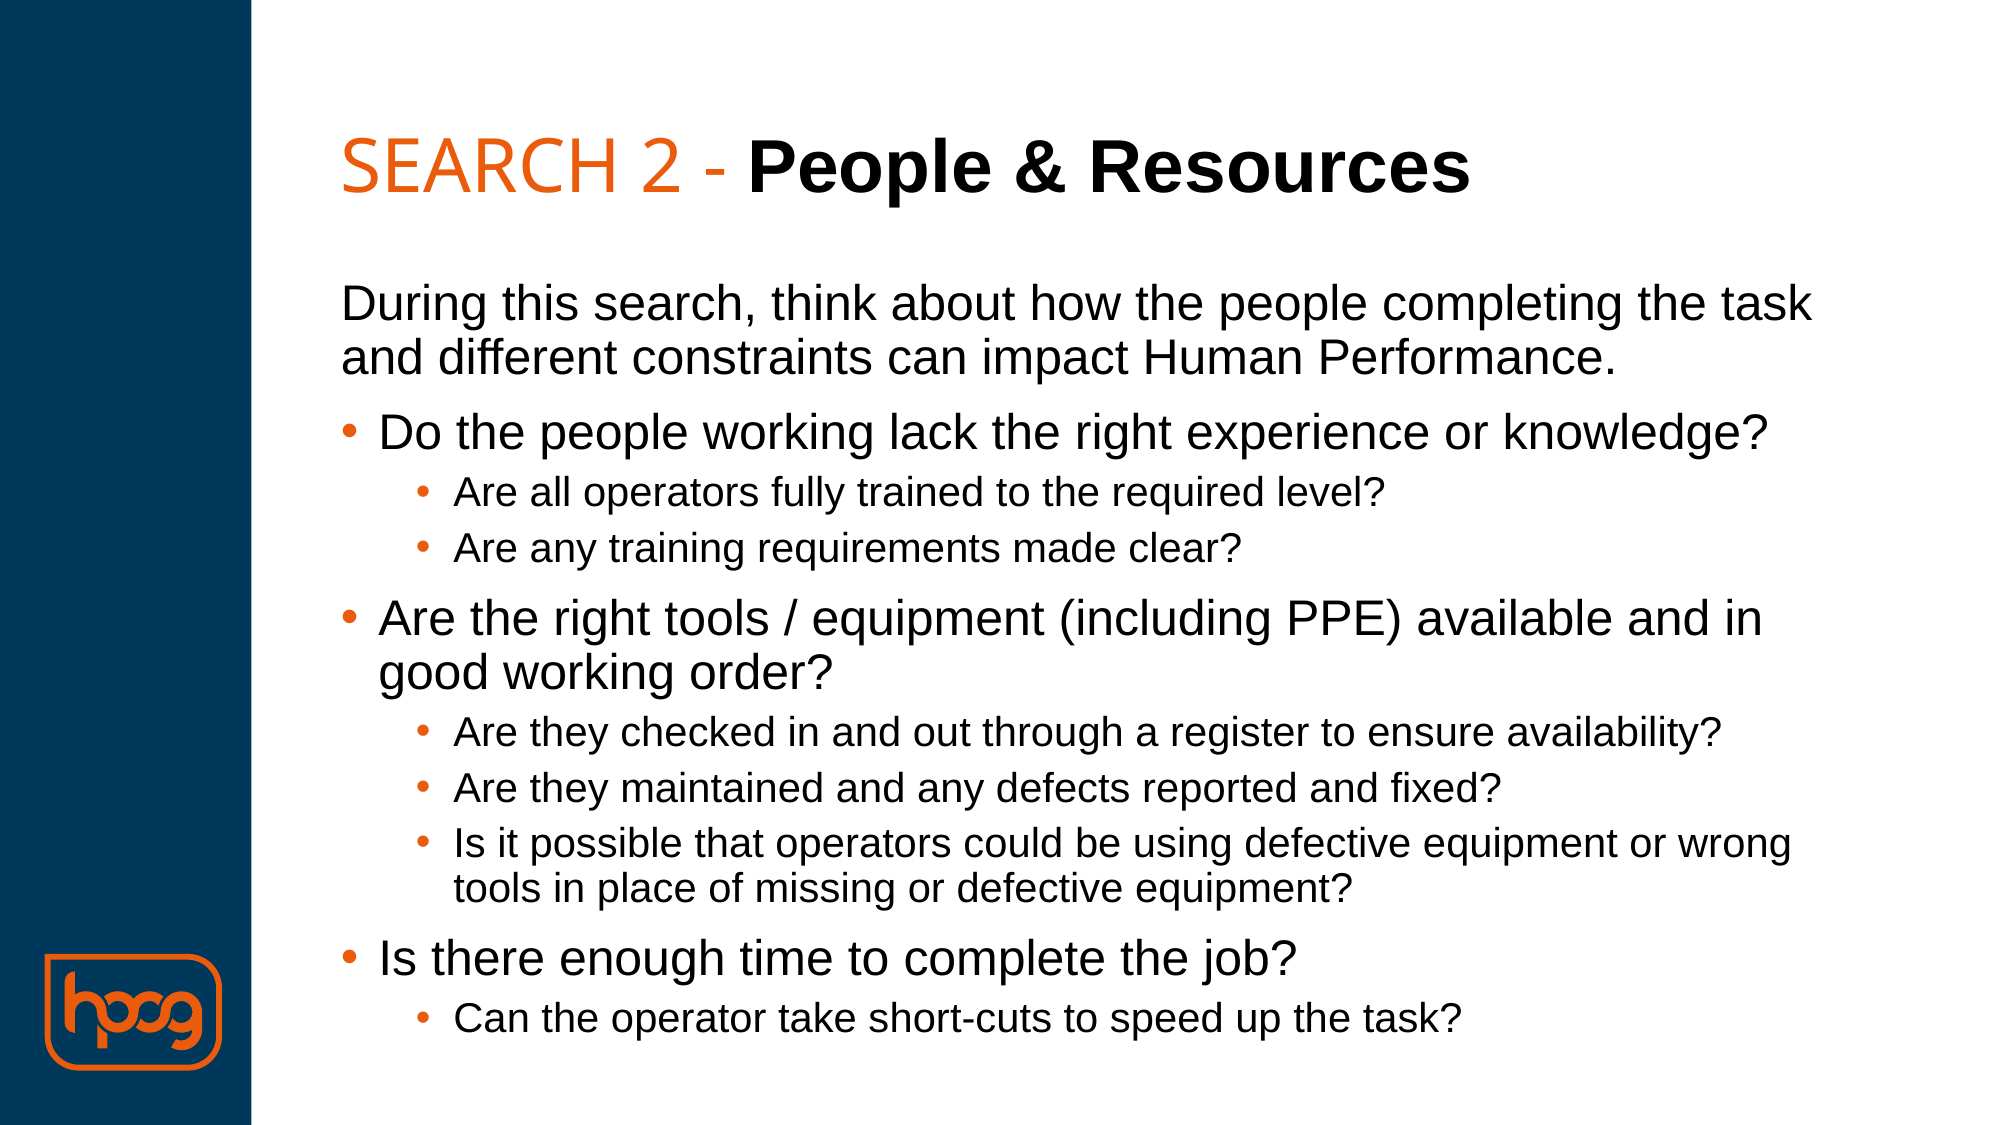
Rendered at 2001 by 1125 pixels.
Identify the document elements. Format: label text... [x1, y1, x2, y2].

list During this search, think about how the people completing the task and different constraints can impact Human Performance. Do the people working lack the right experience or knowledge? Are all operators fully trained to the required level? Are any training requirements made clear? Are the right tools / equipment (including PPE) available and in good working order? Are they checked in and out through a register to ensure availability? Are they maintained and any defects reported and fixed? Is it possible that operators could be using defective equipment or wrong tools in place of missing or defective equipment? Is there enough time to complete the job? Can the operator take short-cuts to speed up the task? [325, 270, 1863, 1095]
title SEARCH 2 - People & Resources [325, 59, 1937, 278]
